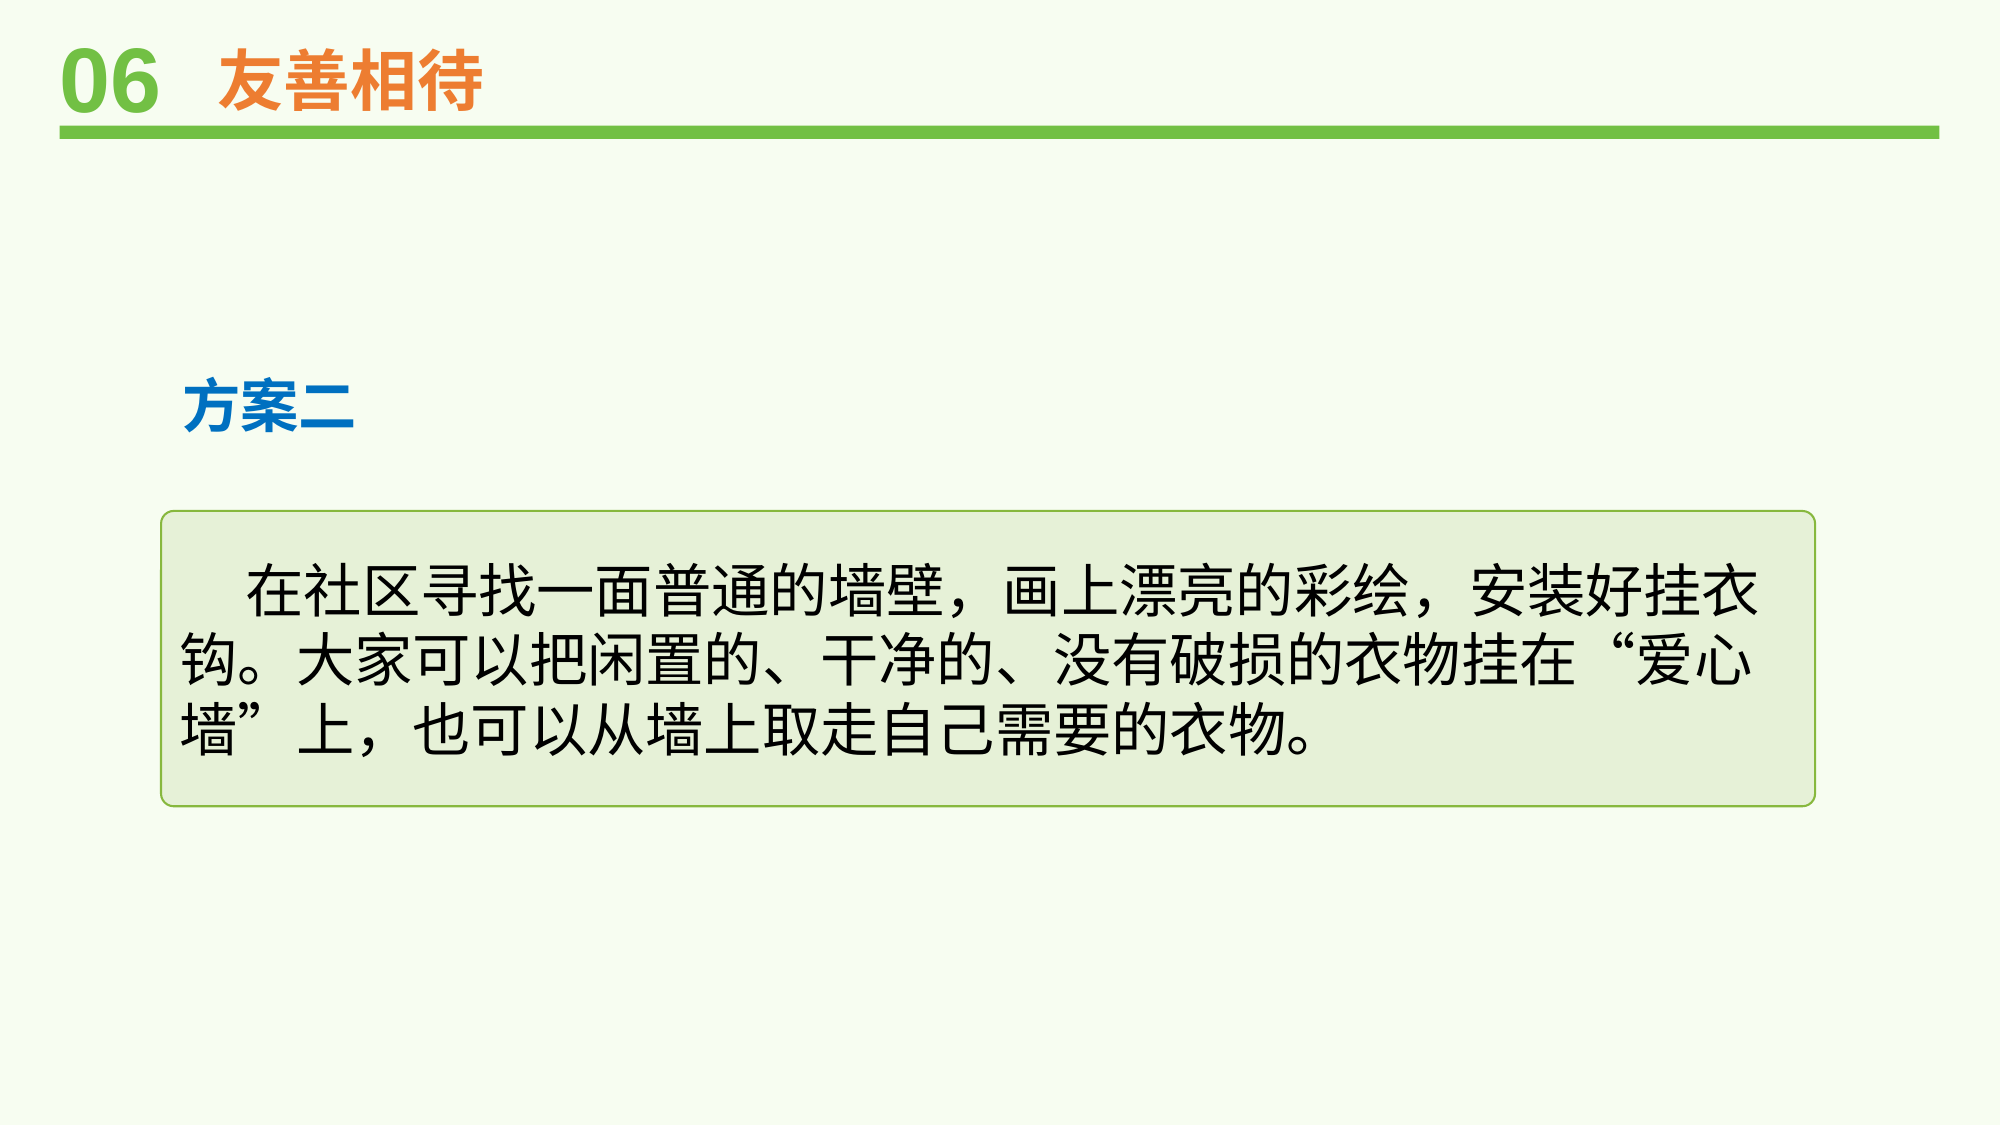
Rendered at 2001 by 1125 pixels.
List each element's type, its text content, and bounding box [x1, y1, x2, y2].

text_box 06 [59, 24, 161, 128]
text_box 方案二 [161, 362, 379, 447]
text_box [59, 125, 1940, 140]
text_box 在社区寻找一面普通的墙壁，画上漂亮的彩绘，安装好挂衣钩。大家可以把闲置的、干净的、没有破损的衣物挂在“爱心墙”上，也可以从墙上取走自己需要的衣物。 [159, 509, 1817, 808]
text_box 友善相待 [202, 31, 871, 127]
